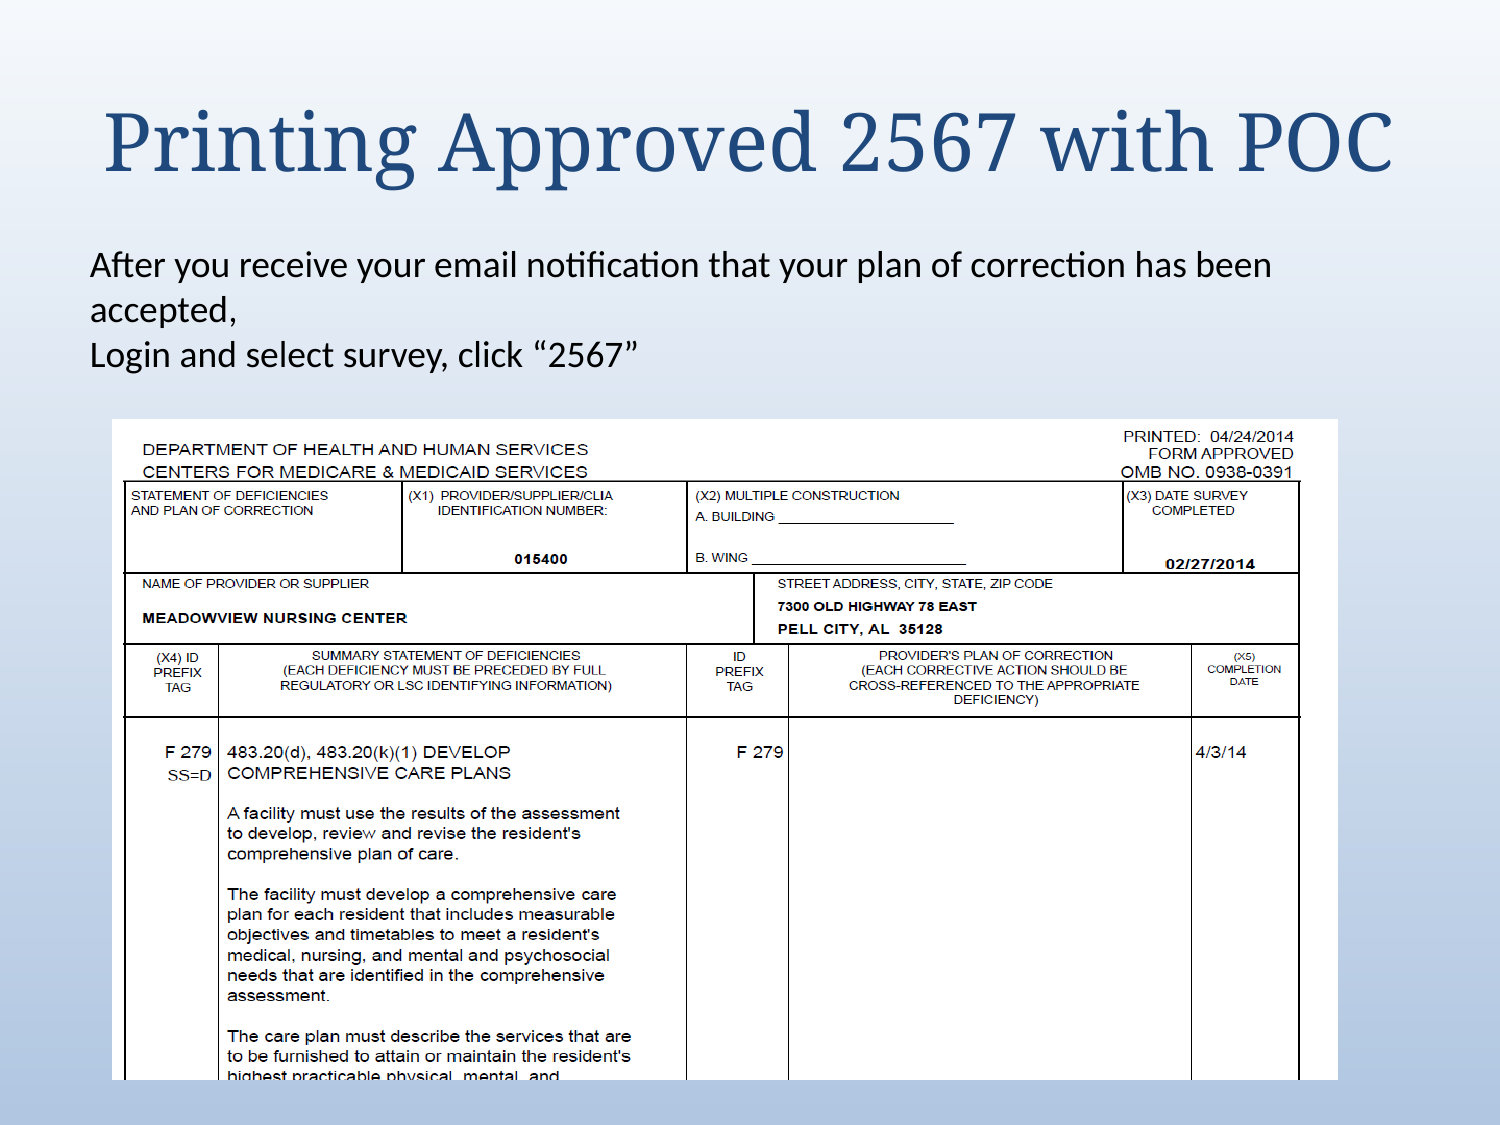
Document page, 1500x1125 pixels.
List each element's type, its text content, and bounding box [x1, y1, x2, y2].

picture [112, 419, 1338, 1080]
text_box After you receive your email notification that your plan of correction has been accepted, Login and select survey, click “2567” [74, 232, 1413, 383]
title Printing Approved 2567 with POC [75, 45, 1425, 233]
